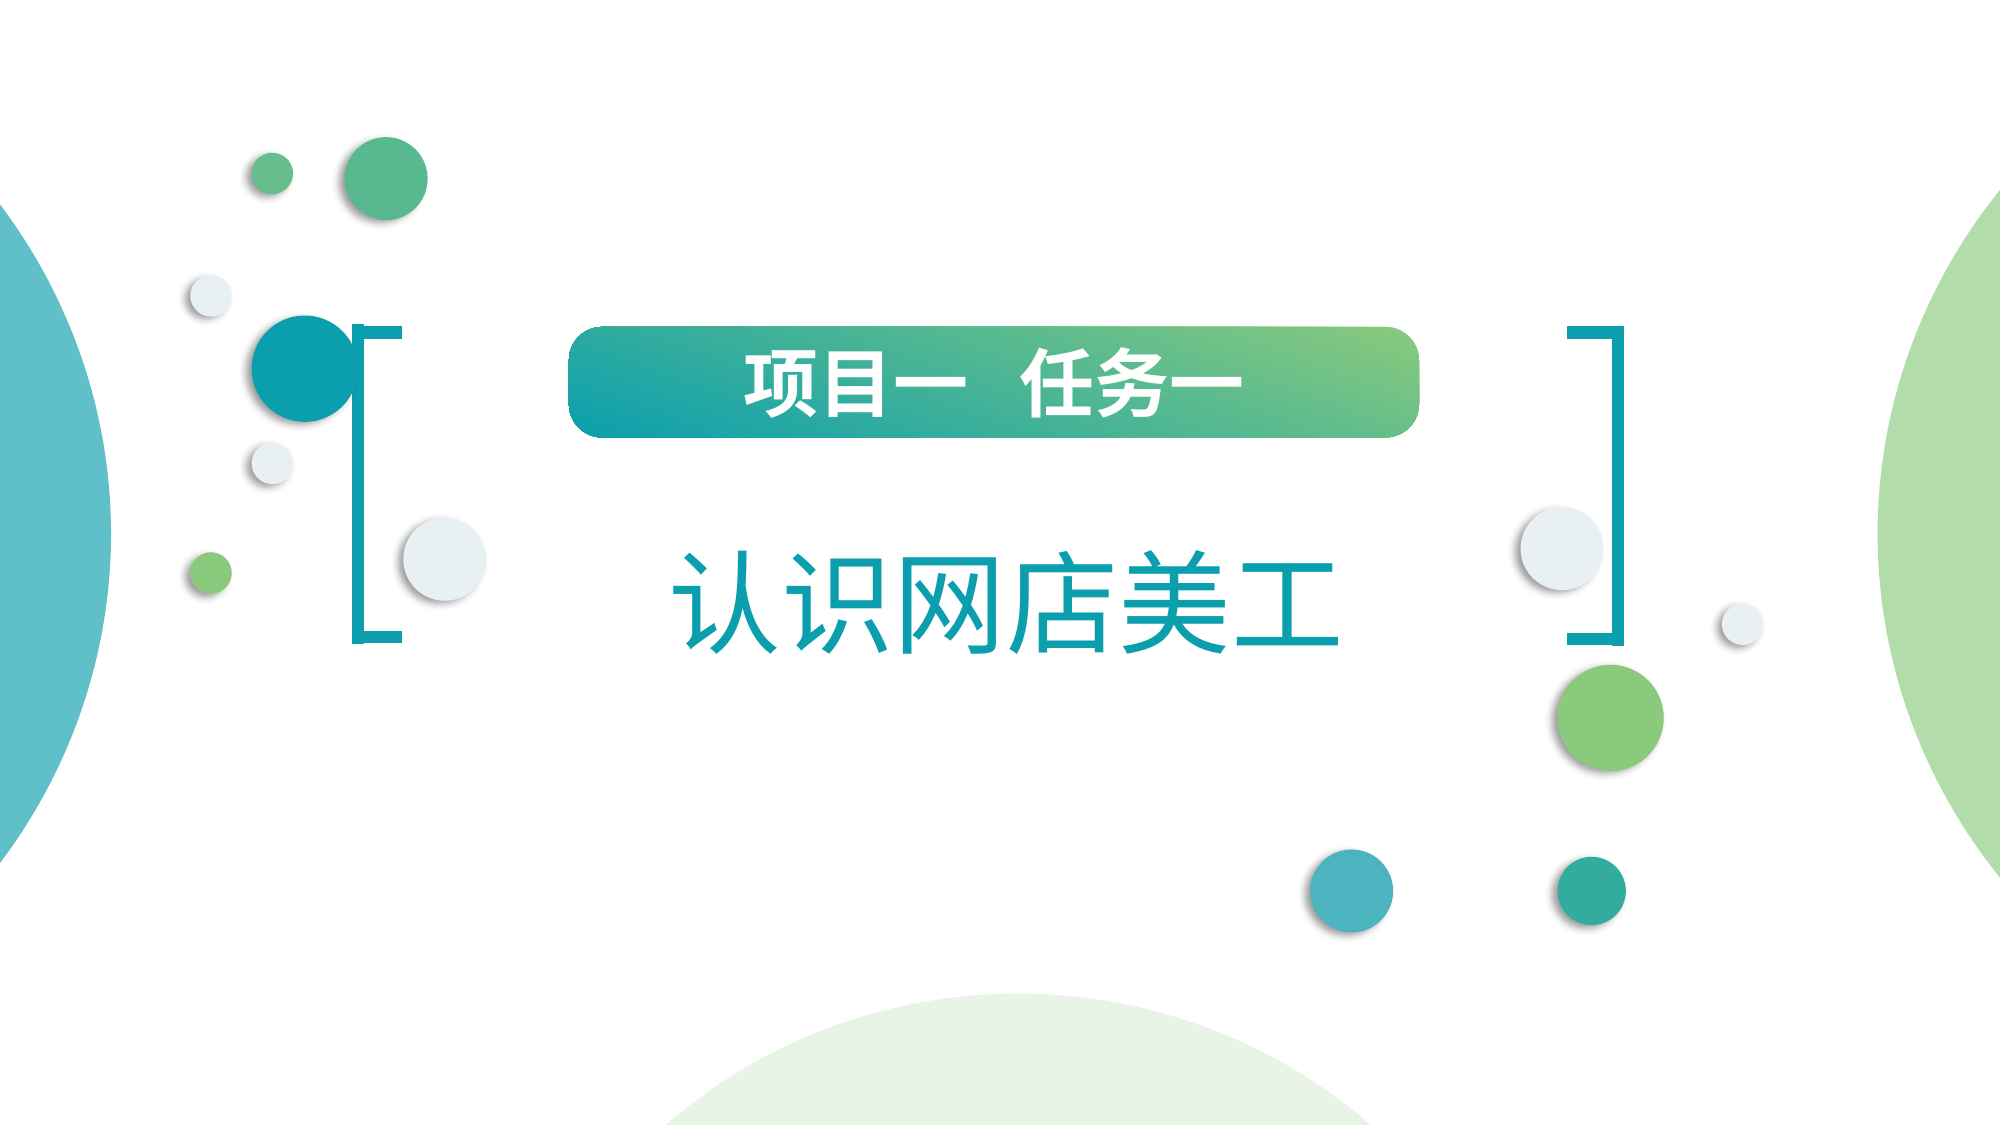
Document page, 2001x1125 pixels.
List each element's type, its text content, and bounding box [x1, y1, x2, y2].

text_box [189, 274, 233, 318]
text_box [1876, 188, 2000, 880]
text_box [189, 551, 233, 595]
text_box 认识网店美工 [459, 525, 1553, 676]
text_box [250, 441, 295, 486]
text_box [1519, 506, 1566, 592]
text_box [356, 324, 403, 645]
text_box [567, 325, 1421, 439]
text_box [343, 136, 429, 222]
text_box [403, 516, 488, 602]
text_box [1566, 326, 1620, 647]
text_box [1720, 602, 1765, 647]
text_box 项目一 任务一 [620, 329, 1368, 434]
text_box [0, 202, 113, 865]
text_box [1556, 855, 1627, 927]
text_box [1309, 848, 1395, 934]
text_box [250, 151, 295, 196]
text_box [664, 992, 1373, 1125]
text_box [1556, 663, 1665, 773]
text_box [250, 314, 356, 423]
